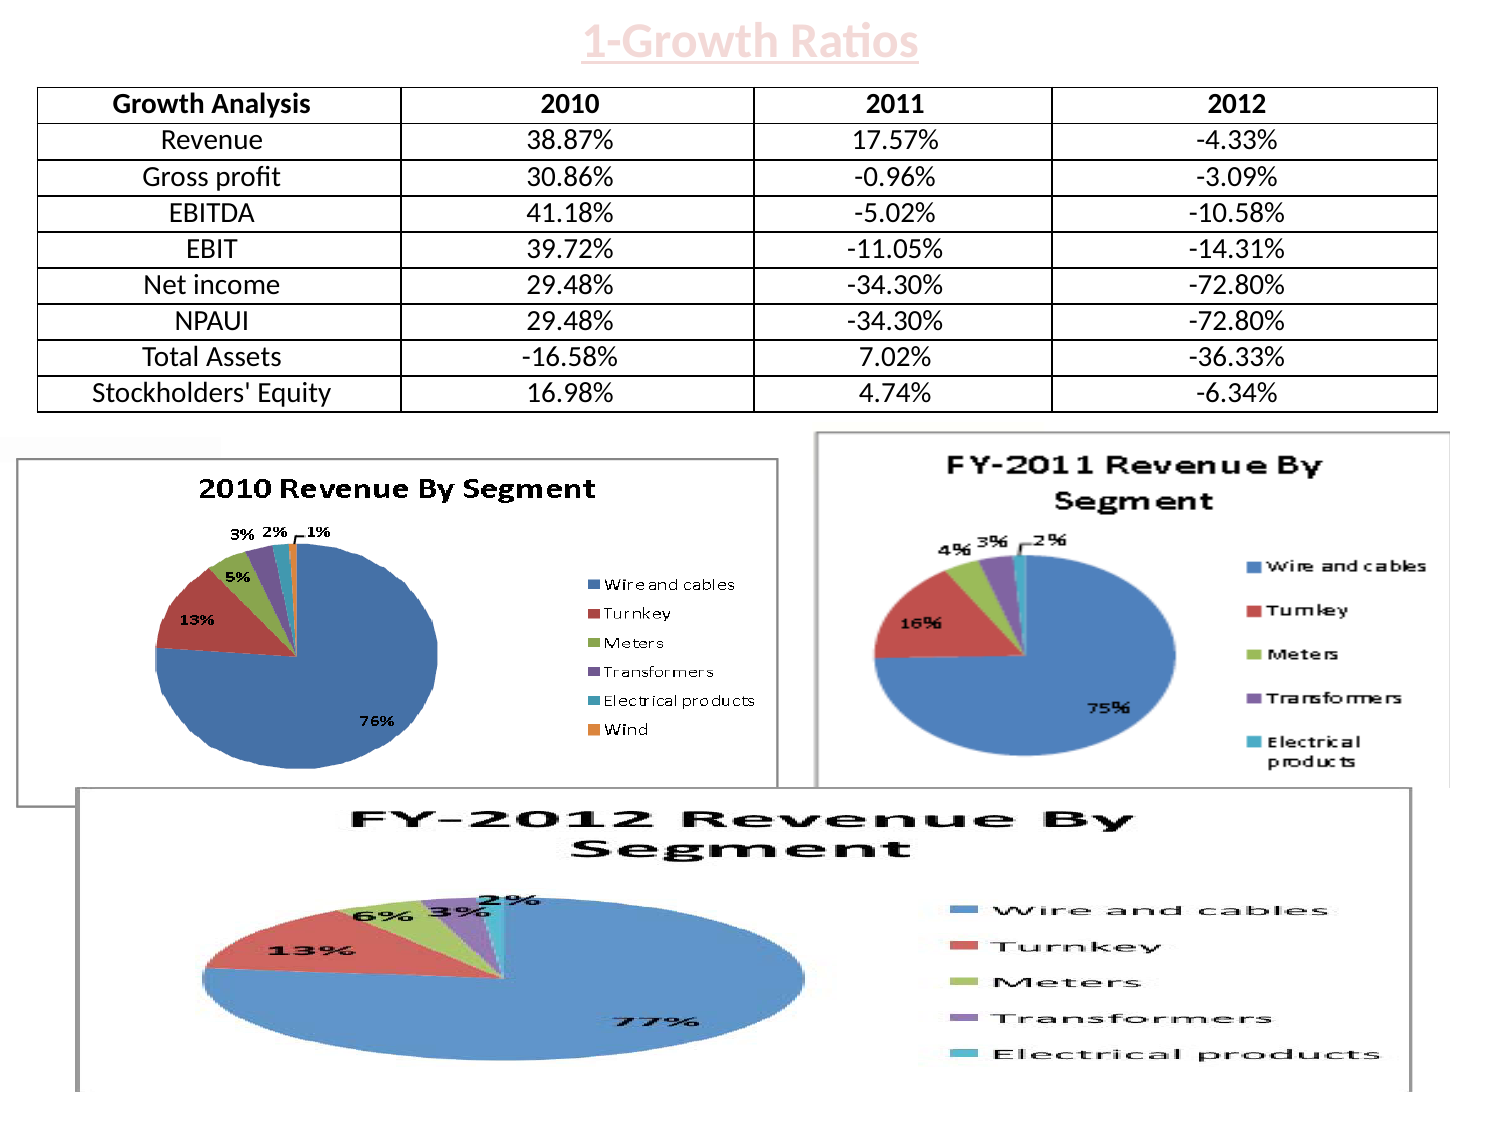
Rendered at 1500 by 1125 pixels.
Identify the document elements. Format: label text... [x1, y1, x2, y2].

table_cell -72.80% [1053, 305, 1437, 339]
table_cell Net income [38, 269, 400, 303]
table_cell 4.74% [755, 377, 1051, 411]
table_cell 29.48% [402, 269, 753, 303]
table_cell 16.98% [402, 377, 753, 411]
table_header 2011 [755, 88, 1051, 123]
table_cell Gross profit [38, 161, 400, 195]
picture [0, 421, 1451, 1092]
table_cell 38.87% [402, 124, 753, 159]
text_box 1-Growth Ratios [566, 0, 934, 75]
table_cell EBITDA [38, 197, 400, 231]
table_cell 30.86% [402, 161, 753, 195]
table_cell -72.80% [1053, 269, 1437, 303]
table_cell Stockholders' Equity [38, 377, 400, 411]
table_cell -5.02% [755, 197, 1051, 231]
table_cell Total Assets [38, 341, 400, 375]
table_cell 39.72% [402, 233, 753, 267]
table_cell 7.02% [755, 341, 1051, 375]
table_cell -34.30% [755, 269, 1051, 303]
table_cell -34.30% [755, 305, 1051, 339]
table_cell 41.18% [402, 197, 753, 231]
table_cell 29.48% [402, 305, 753, 339]
table_cell -11.05% [755, 233, 1051, 267]
table_cell 17.57% [755, 124, 1051, 159]
table_cell -4.33% [1053, 124, 1437, 159]
table_cell -16.58% [402, 341, 753, 375]
table_header Growth Analysis [38, 88, 400, 123]
table_cell -10.58% [1053, 197, 1437, 231]
table_cell EBIT [38, 233, 400, 267]
table_cell -3.09% [1053, 161, 1437, 195]
table_cell -6.34% [1053, 377, 1437, 411]
table_cell -36.33% [1053, 341, 1437, 375]
table_cell NPAUI [38, 305, 400, 339]
table_cell Revenue [38, 124, 400, 159]
table_header 2012 [1053, 88, 1437, 123]
table_cell -0.96% [755, 161, 1051, 195]
table_cell -14.31% [1053, 233, 1437, 267]
table_header 2010 [402, 88, 753, 123]
